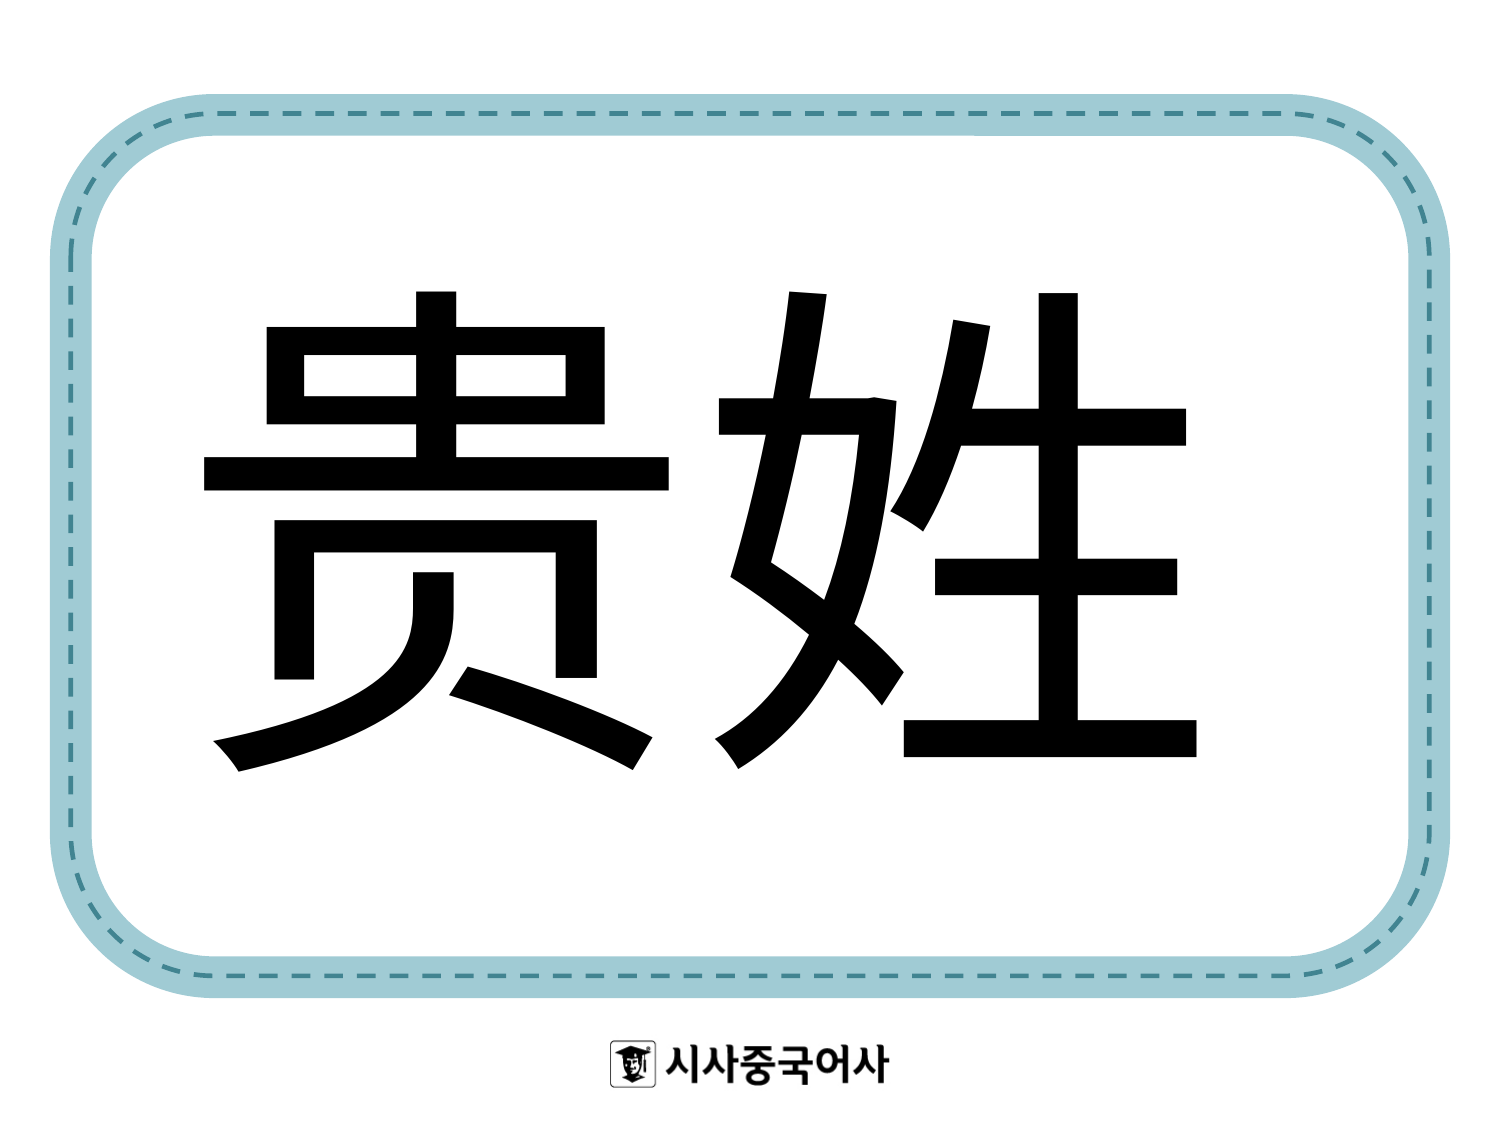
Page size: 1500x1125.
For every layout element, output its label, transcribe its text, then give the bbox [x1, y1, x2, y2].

picture [602, 1034, 898, 1094]
text_box 贵姓 [145, 189, 1354, 853]
